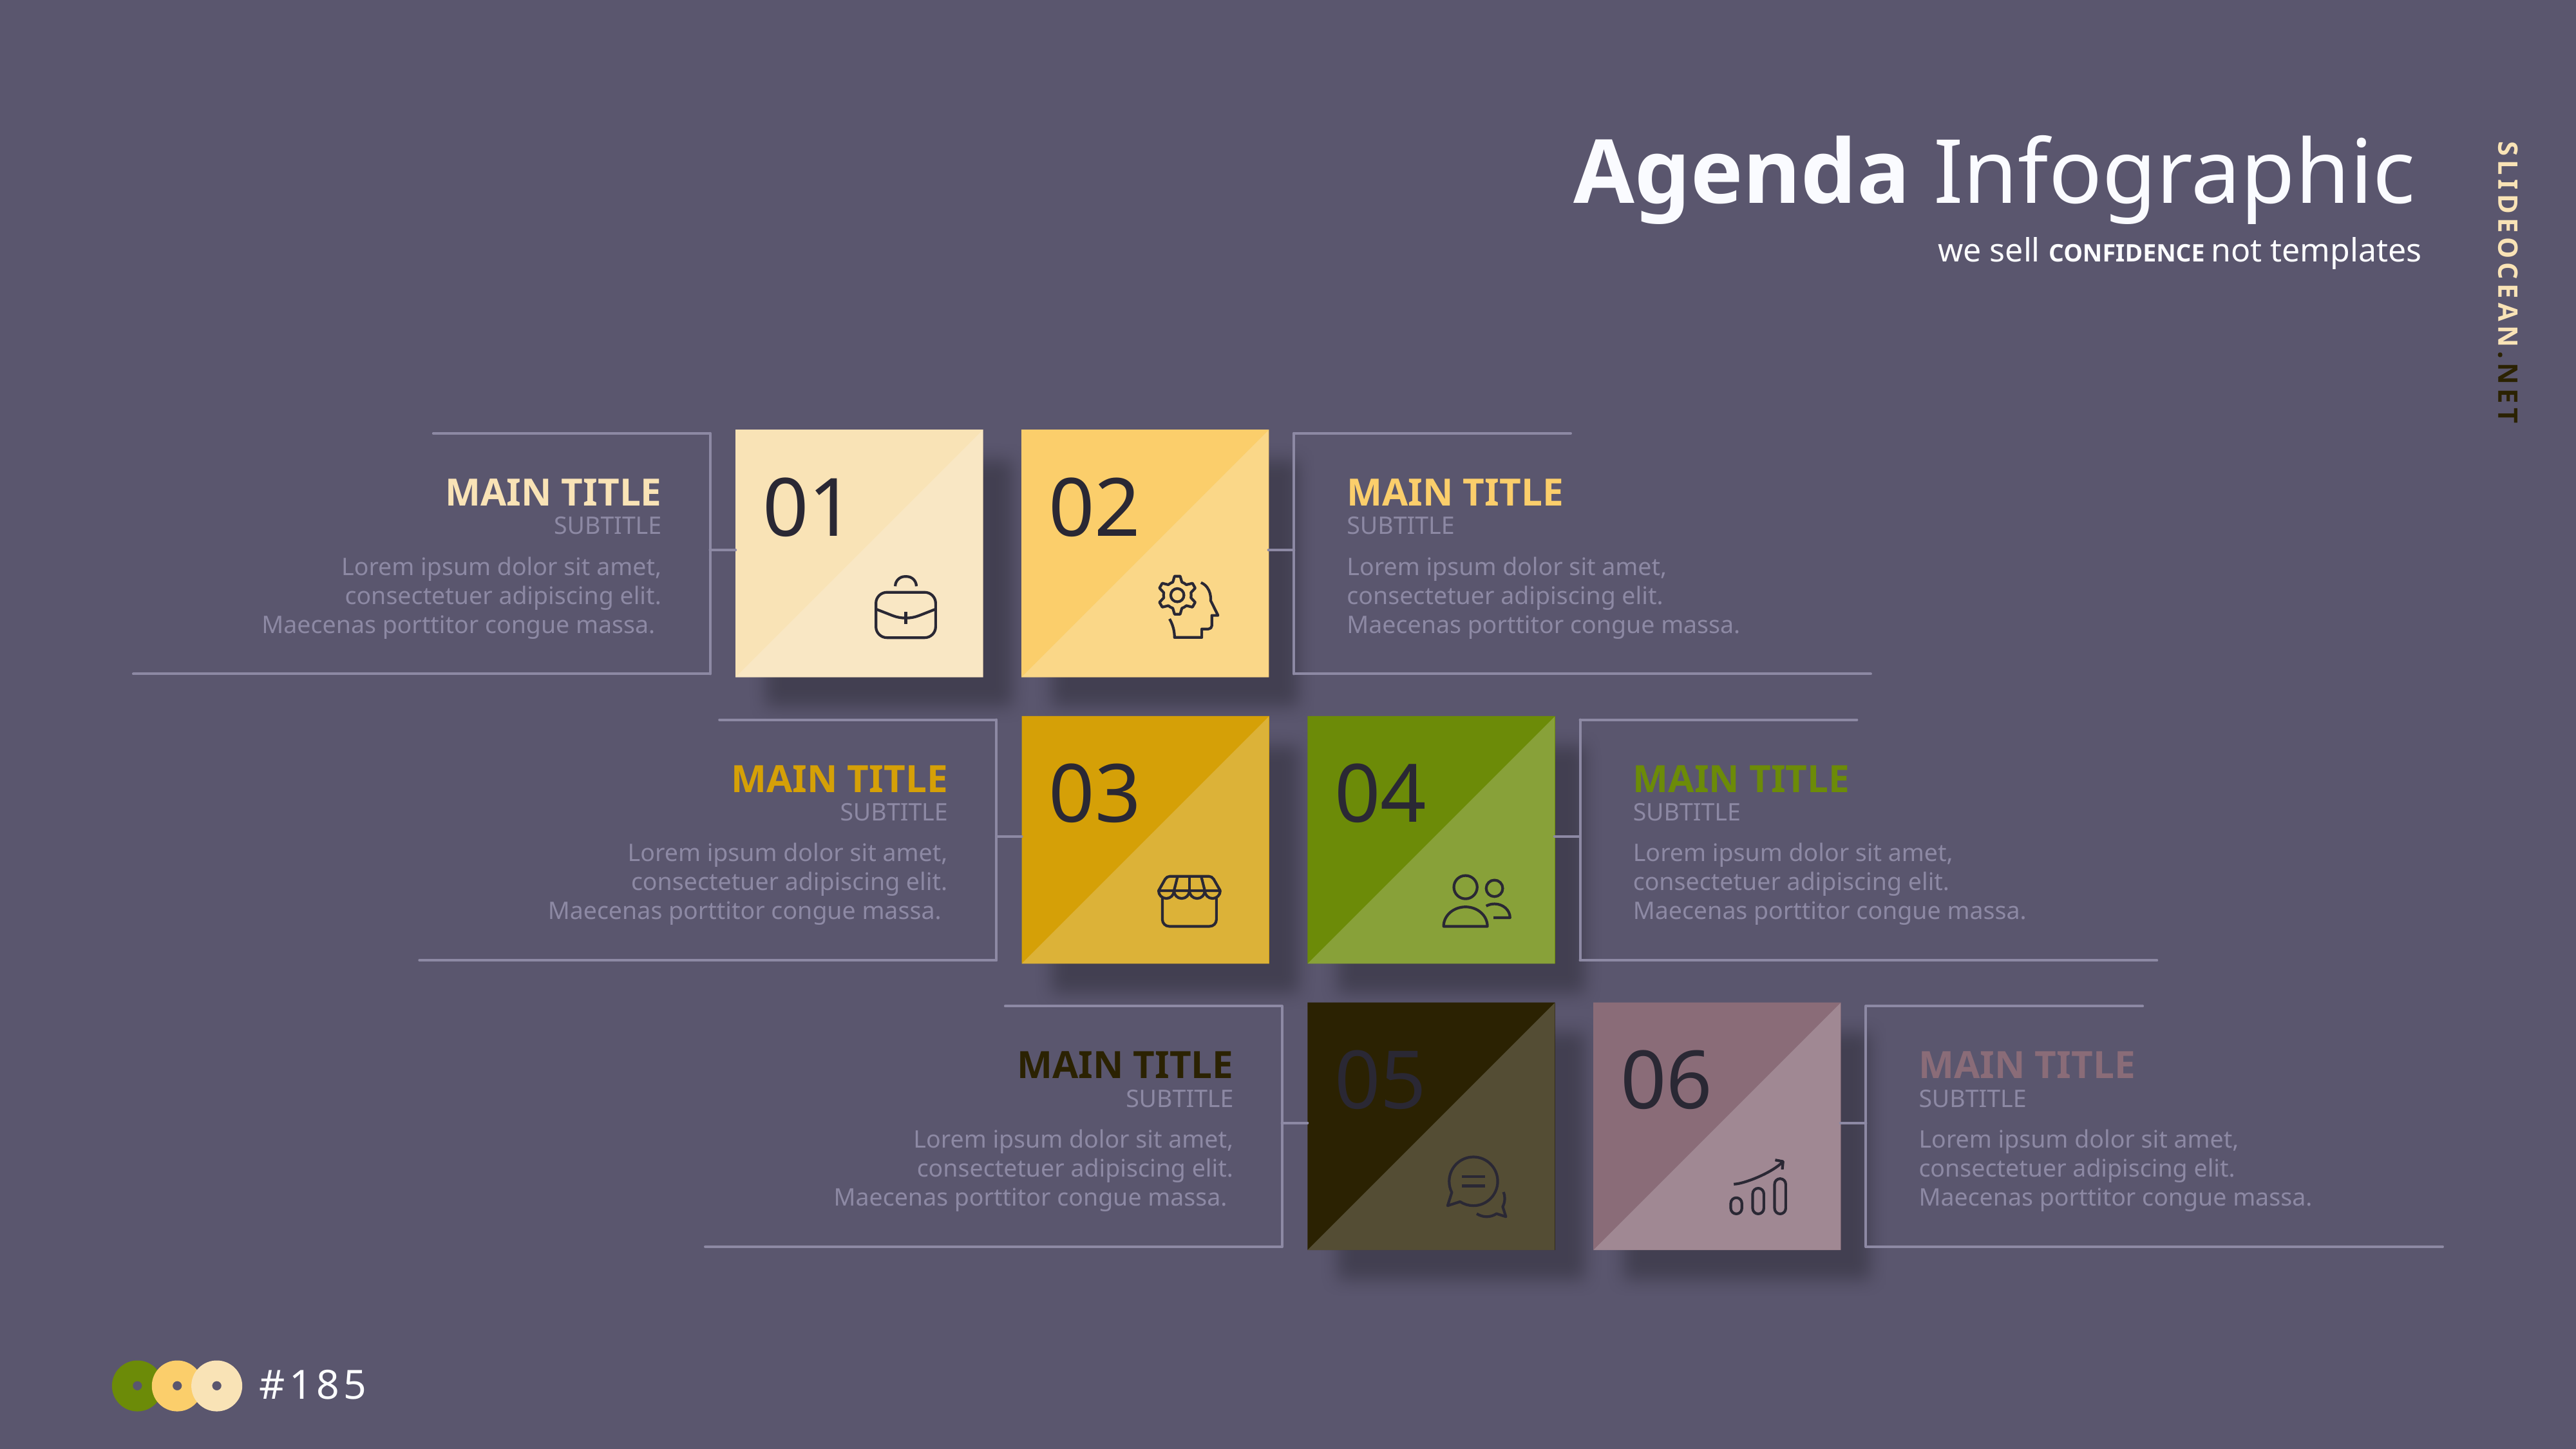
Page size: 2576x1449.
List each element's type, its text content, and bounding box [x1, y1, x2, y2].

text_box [1307, 715, 1556, 964]
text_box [133, 433, 736, 674]
text_box #185 [259, 1359, 402, 1408]
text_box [815, 1035, 1244, 1217]
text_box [705, 1005, 1308, 1247]
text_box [1021, 429, 1270, 678]
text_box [1840, 1005, 2443, 1247]
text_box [419, 719, 1022, 961]
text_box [1337, 462, 1765, 645]
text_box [1554, 719, 2157, 961]
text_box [1909, 1035, 2337, 1217]
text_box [735, 429, 984, 678]
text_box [1268, 433, 1871, 674]
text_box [243, 462, 672, 645]
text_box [1623, 749, 2051, 931]
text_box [1021, 715, 1270, 964]
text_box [530, 749, 958, 931]
text_box Agenda Infographic [1564, 109, 2425, 226]
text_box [1593, 1002, 1842, 1251]
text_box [1307, 1002, 1556, 1251]
text_box we sell CONFIDENCE not templates [1637, 229, 2443, 269]
